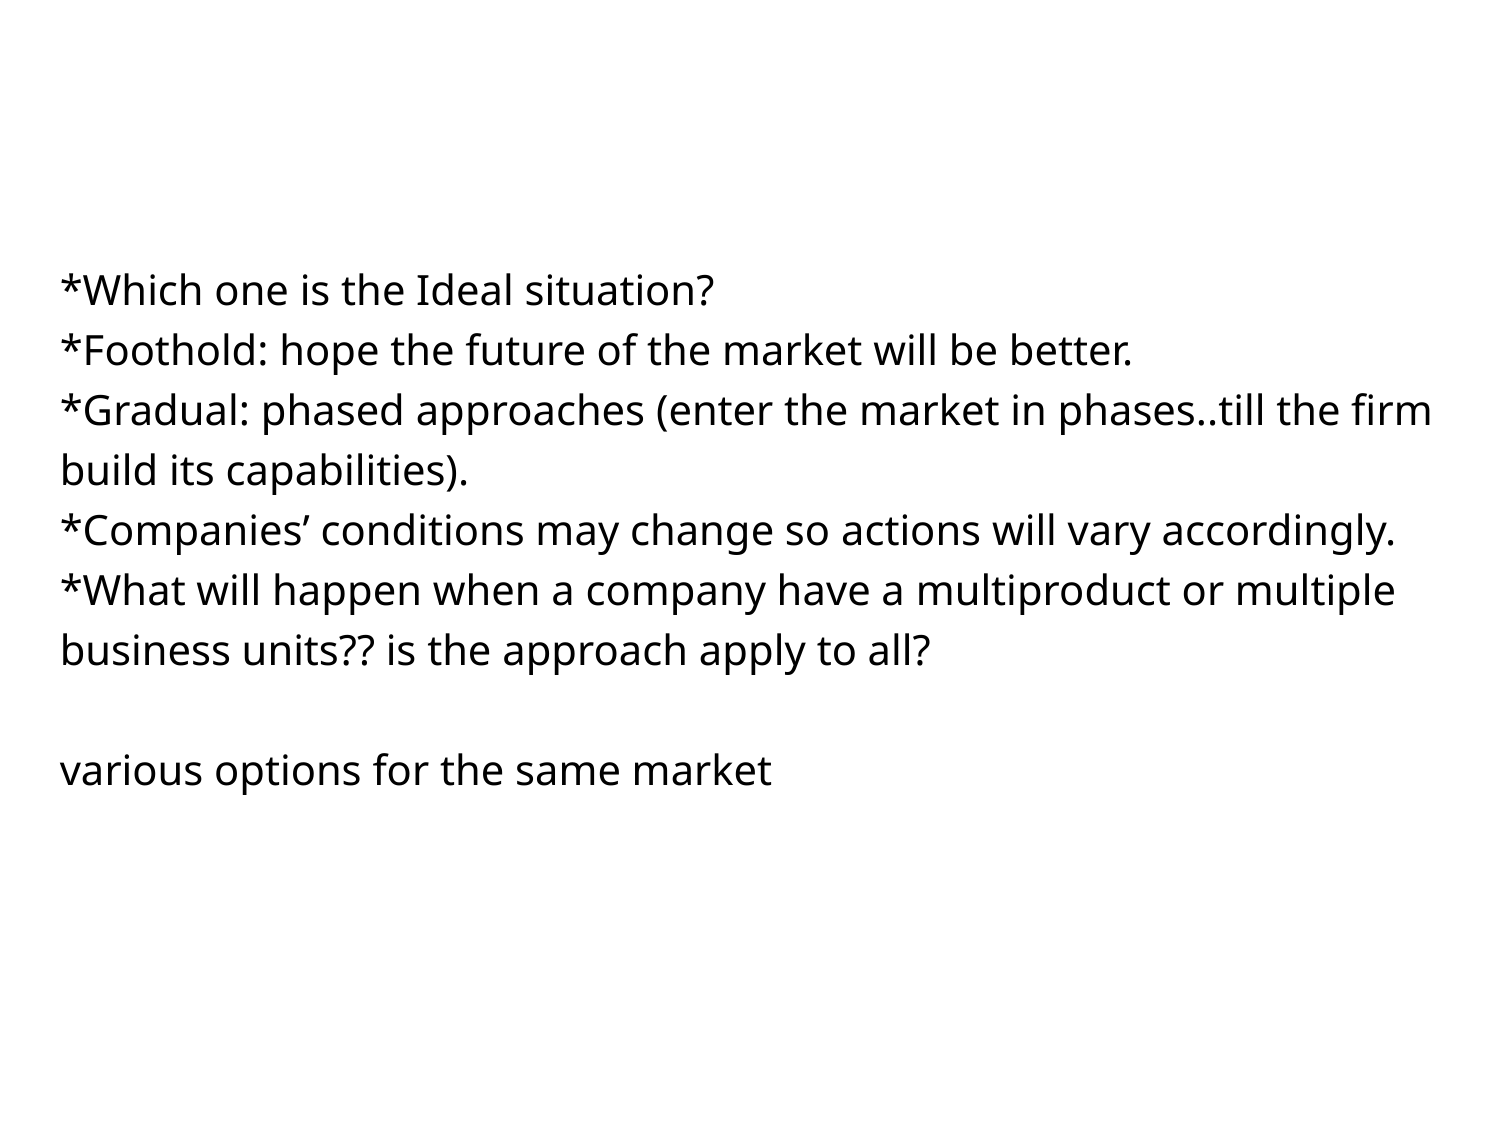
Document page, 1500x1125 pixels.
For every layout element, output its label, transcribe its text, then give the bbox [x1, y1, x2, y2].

list *Which one is the Ideal situation? *Foothold: hope the future of the market will be better. *Gradual: phased approaches (enter the market in phases..till the firm build its capabilities). *Companies’ conditions may change so actions will vary accordingly. *What will happen when a company have a multiproduct or multiple business units?? is the approach apply to all? various options for the same market [59, 253, 1440, 1125]
